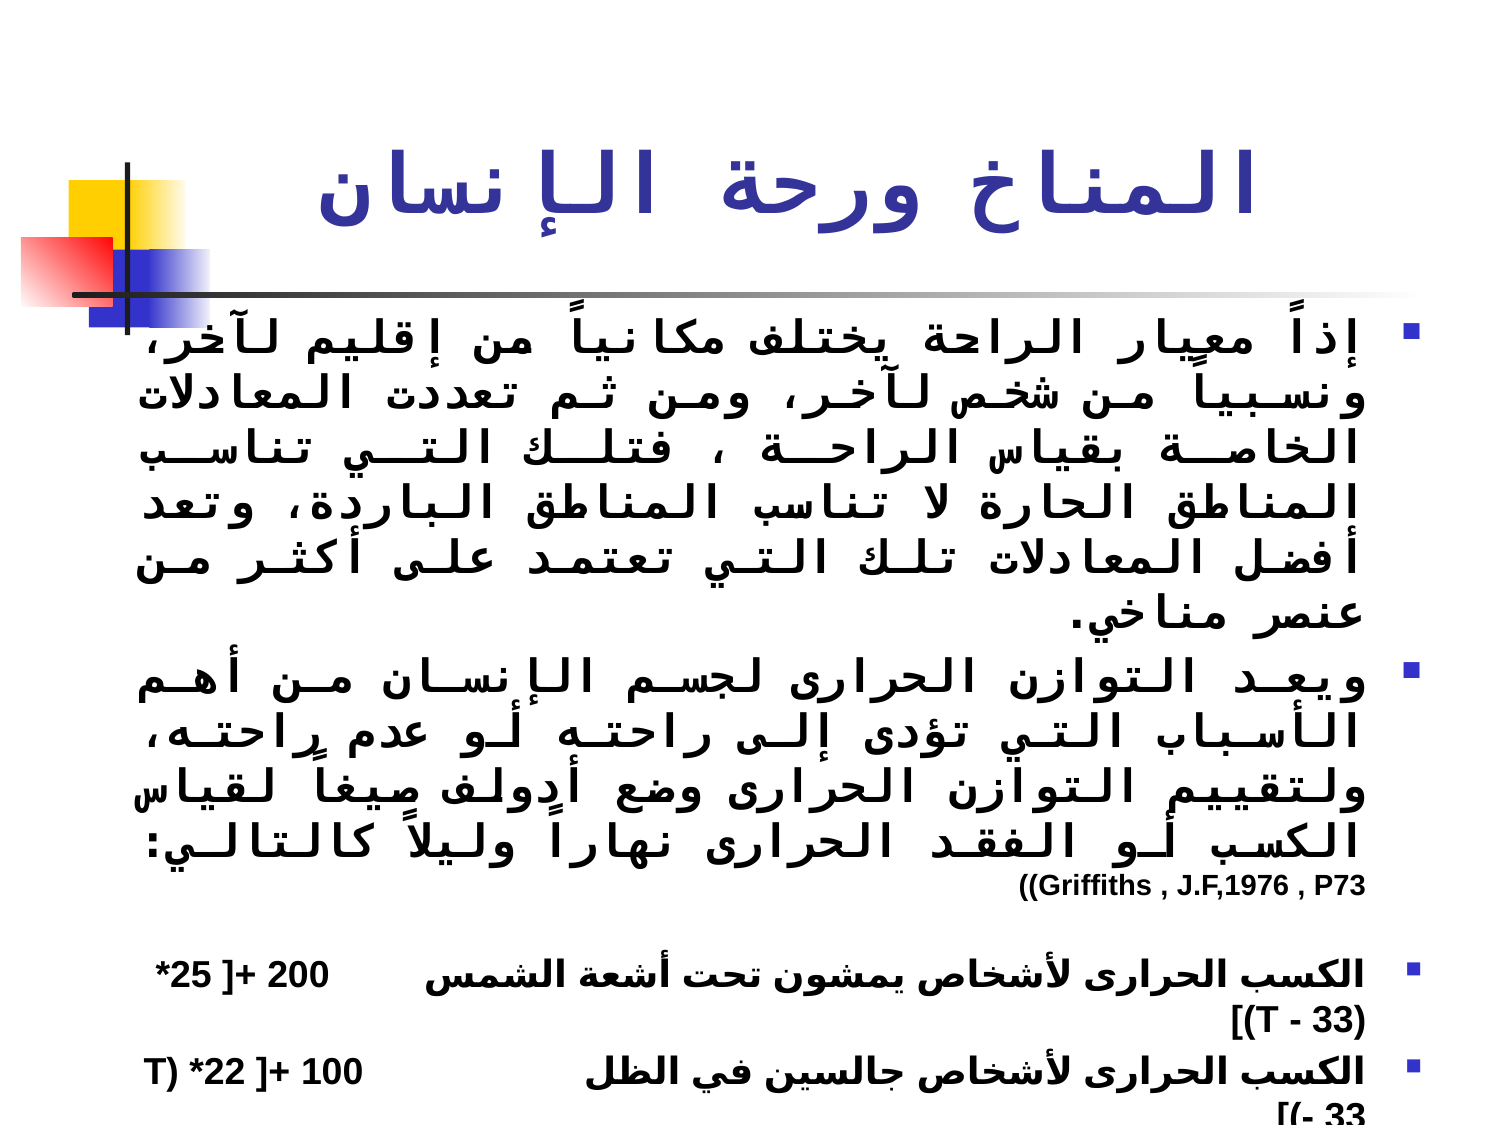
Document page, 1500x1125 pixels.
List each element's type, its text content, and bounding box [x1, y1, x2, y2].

list إذاً معيار الراحة يختلف مكانياً من إقليم لآخر، ونسبياً من شخص لآخر، ومن ثم تعددت المعادلات الخاصة بقياس الراحة ، فتلك التي تناسب المناطق الحارة لا تناسب المناطق الباردة، وتعد أفضل المعادلات تلك التي تعتمد على أكثر من عنصر مناخي. ويعد التوازن الحرارى لجسم الإنسان من أهم الأسباب التي تؤدى إلى راحته أو عدم راحته، ولتقييم التوازن الحرارى وضع أدولف صيغاً لقياس الكسب أو الفقد الحرارى نهاراً وليلاً كالتالي: Griffiths , J.F,1976 , P73)) الكسب الحرارى لأشخاص يمشون تحت أشعة الشمس 200 +[ 25* (T - 33)] الكسب الحرارى لأشخاص جالسين في الظل 100 +[ 22* (T - 33)] الكسب الحرارى لأشخاص يمشون ليلا 20 +[ 18* (T - 33)] حيث تشير (T) إلى معدل درجة حرارة الهواء بالنظام المئوي سواء أكانت يومية أم شهرية أم سنوية ، والناتج بالسعر حرارى / م2 / ساعة . [125, 299, 1438, 1050]
title المناخ ورحة الإنسان [125, 35, 1468, 238]
